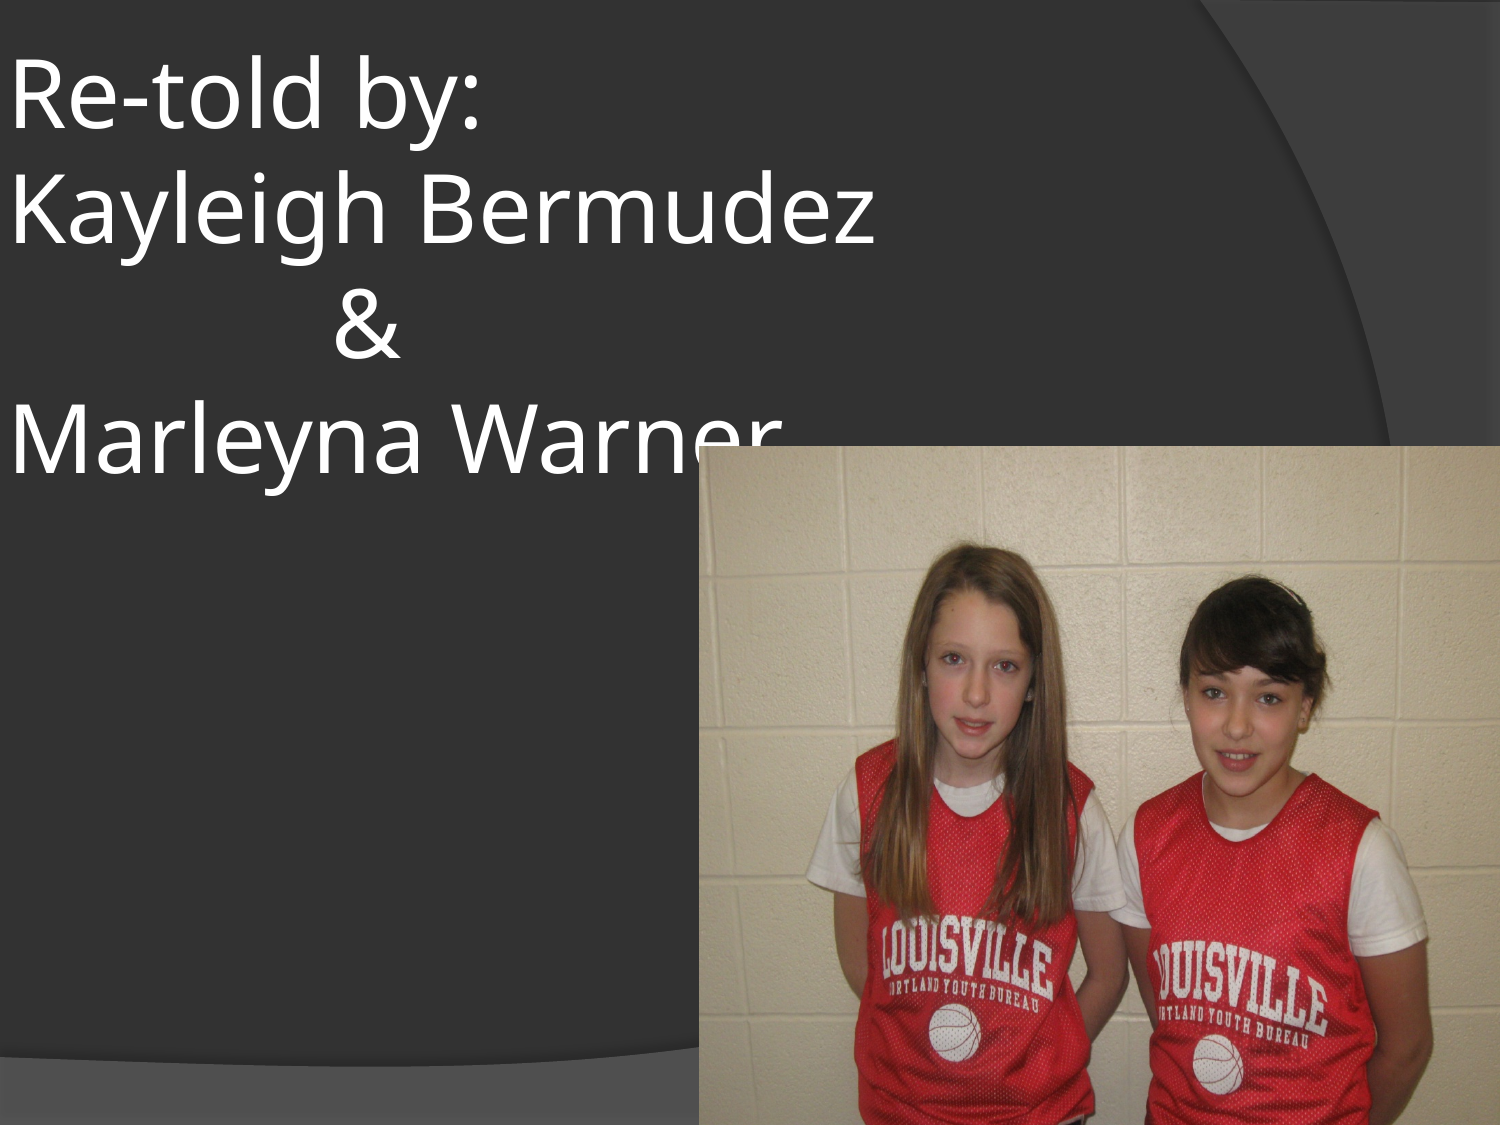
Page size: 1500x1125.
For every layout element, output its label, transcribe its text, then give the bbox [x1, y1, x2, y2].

title Re-told by: Kayleigh Bermudez & Marleyna Warner [0, 0, 925, 525]
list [699, 446, 1500, 1125]
